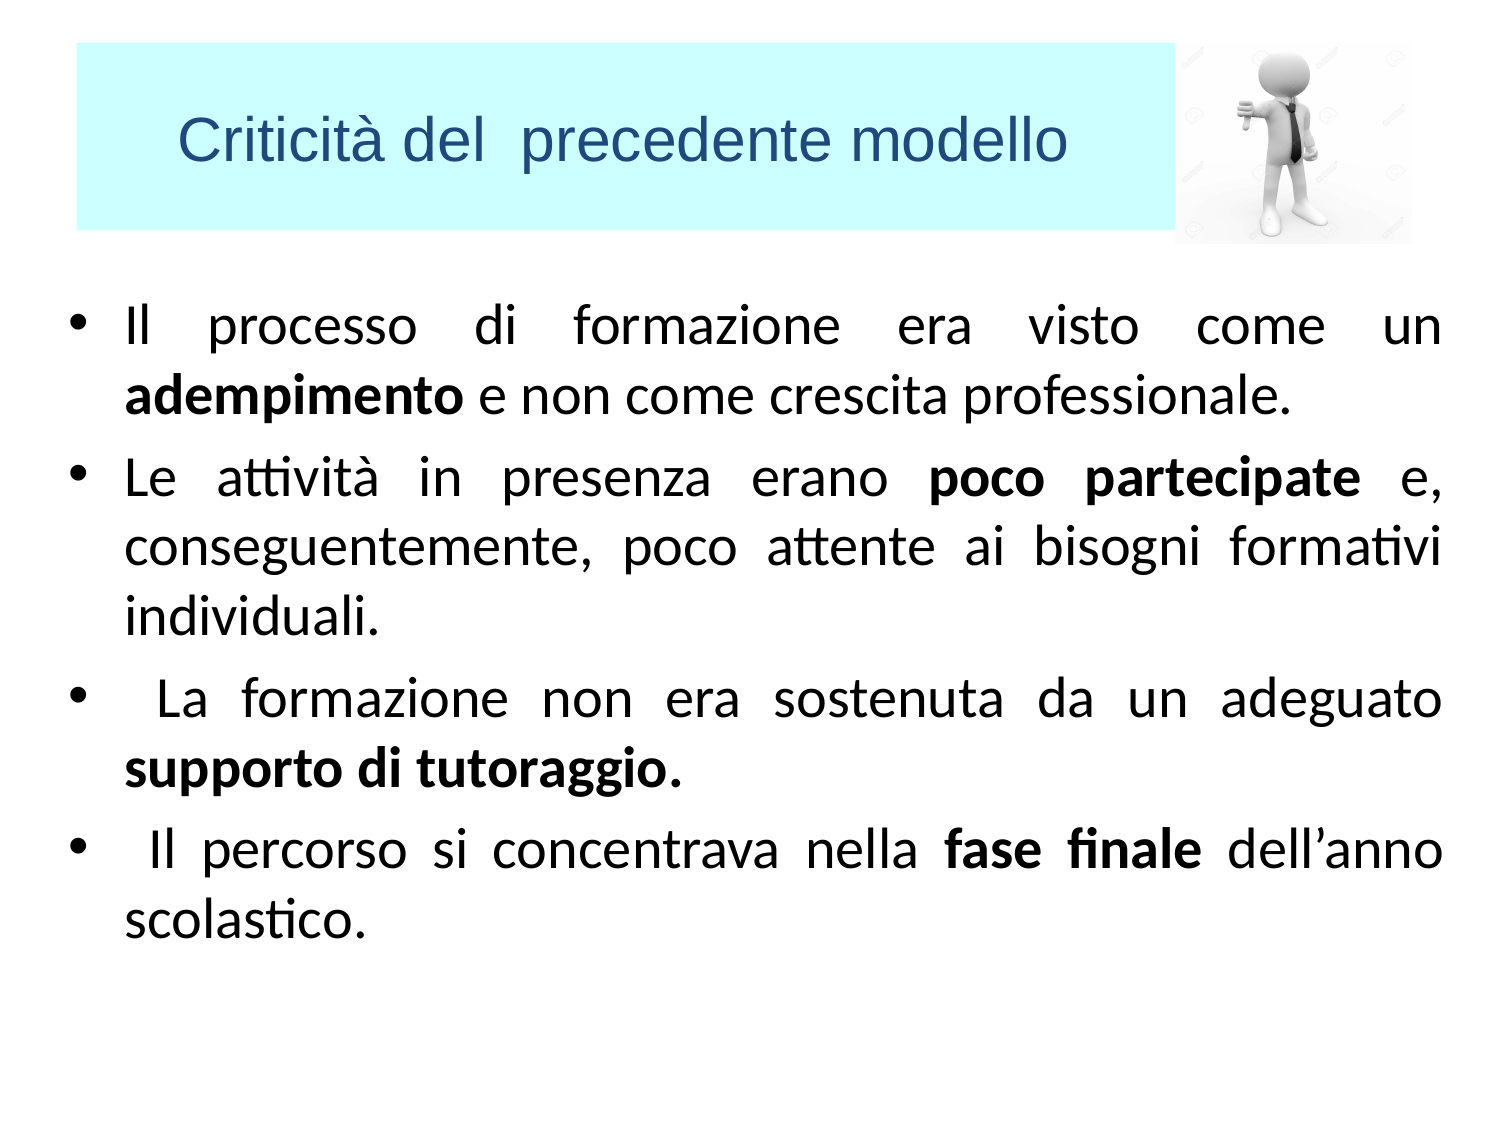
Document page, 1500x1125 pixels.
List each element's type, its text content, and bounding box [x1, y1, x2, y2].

picture [1174, 42, 1412, 244]
list Il processo di formazione era visto come un adempimento e non come crescita professionale. Le attività in presenza erano poco partecipate e, conseguentemente, poco attente ai bisogni formativi individuali. La formazione non era sostenuta da un adeguato supporto di tutoraggio. Il percorso si concentrava nella fase finale dell’anno scolastico. [53, 278, 1459, 1094]
text_box Criticità del precedente modello [76, 42, 1173, 231]
